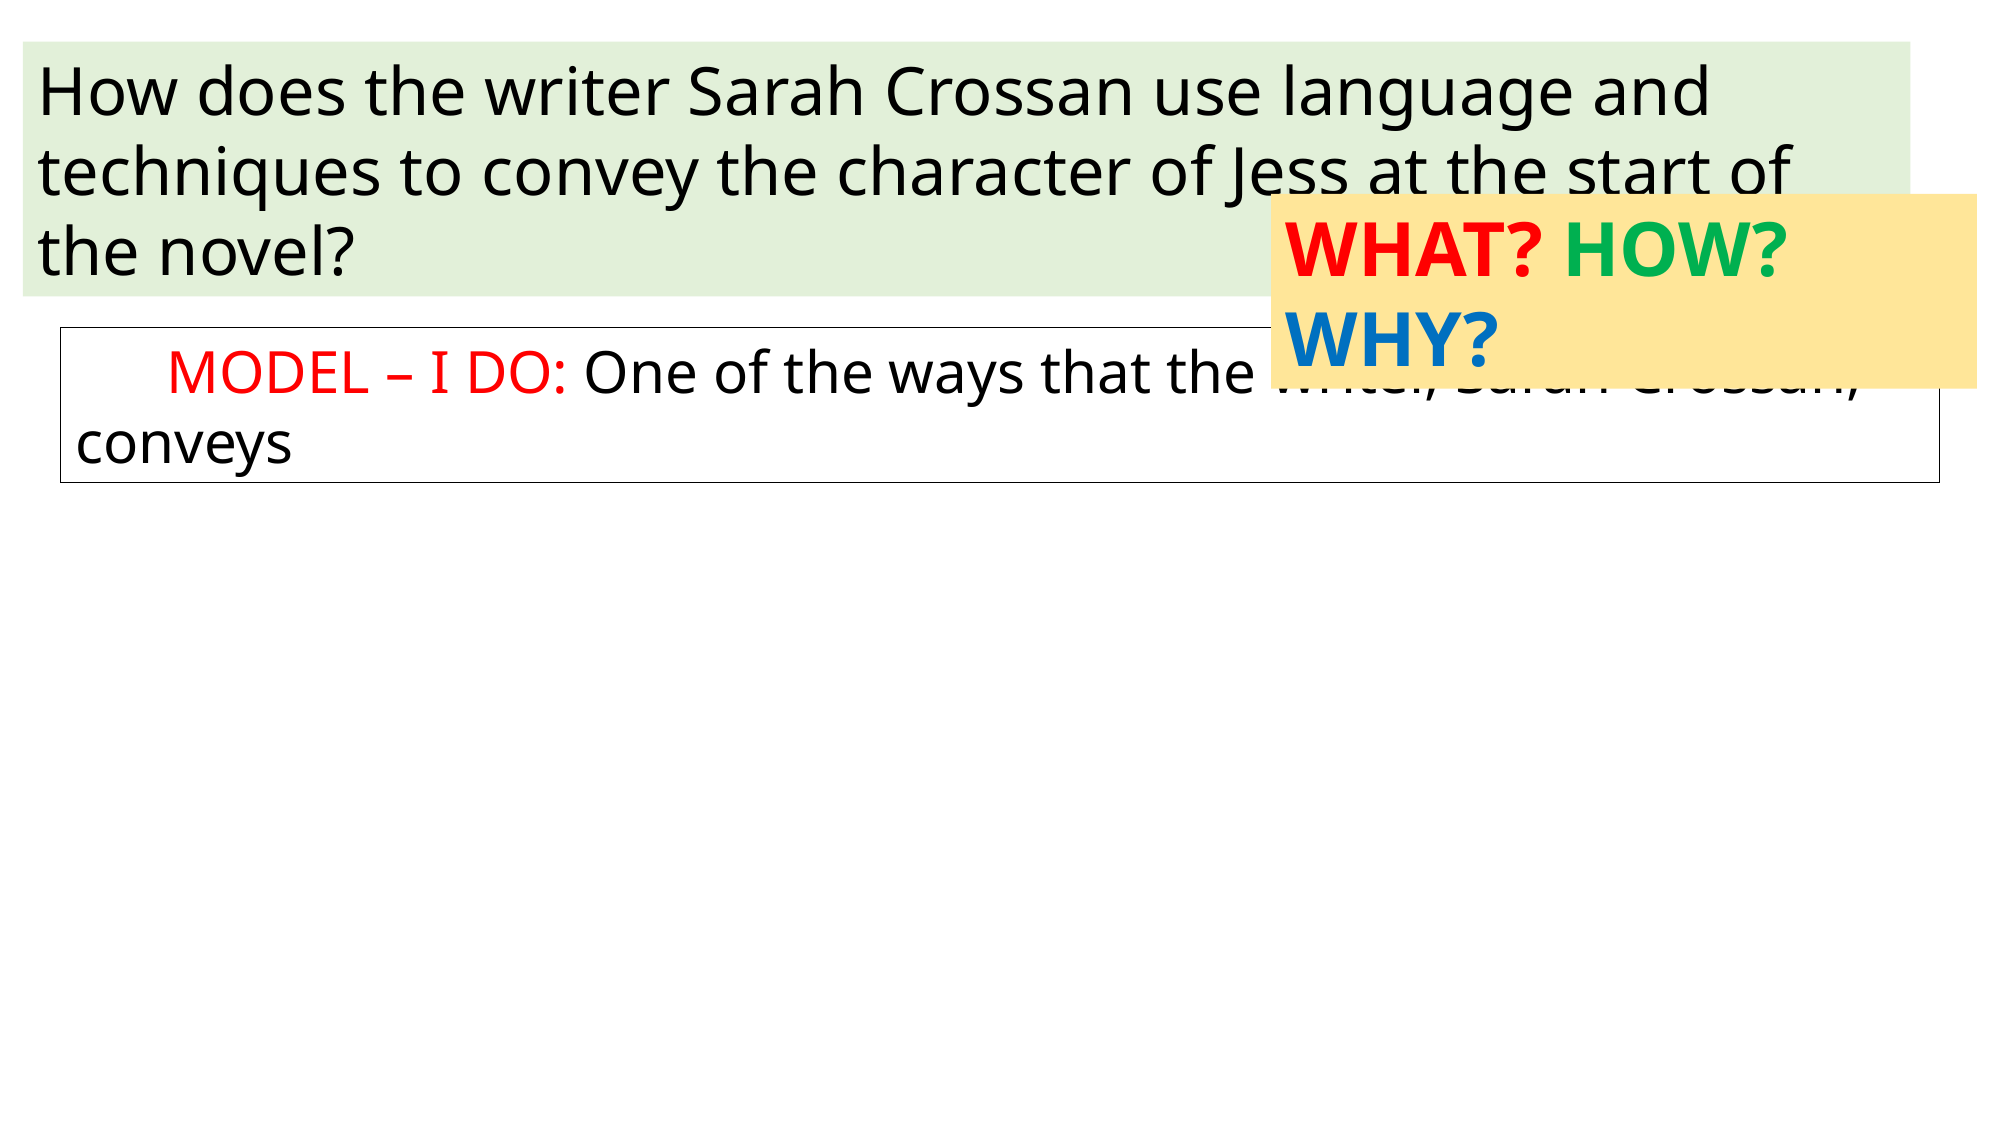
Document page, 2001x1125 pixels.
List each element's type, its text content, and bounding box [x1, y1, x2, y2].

text_box WHAT? HOW? WHY? [1271, 193, 1977, 389]
text_box How does the writer Sarah Crossan use language and techniques to convey the character of Jess at the start of the novel? [22, 41, 1911, 297]
text_box MODEL – I DO: One of the ways that the writer, Sarah Crossan, conveys [60, 327, 1940, 483]
